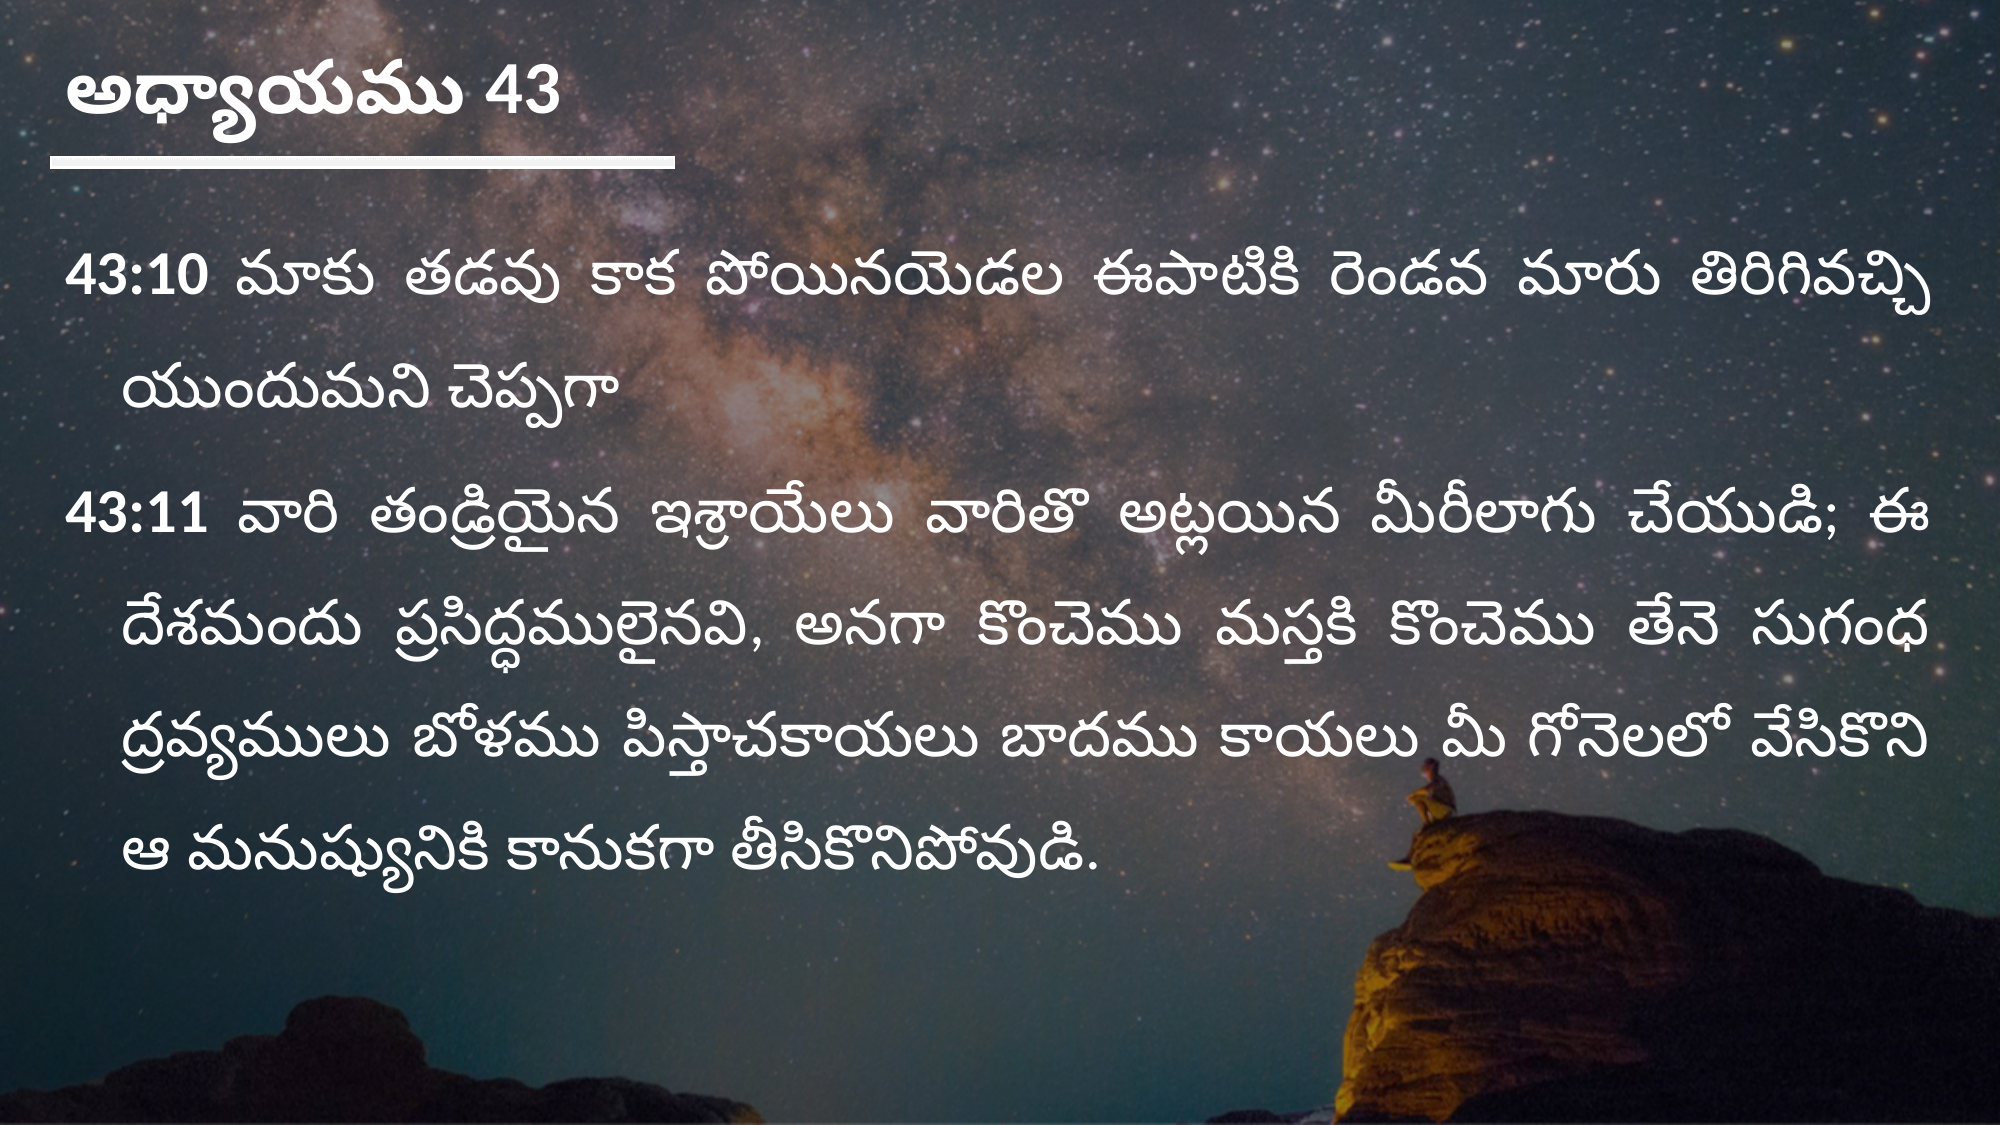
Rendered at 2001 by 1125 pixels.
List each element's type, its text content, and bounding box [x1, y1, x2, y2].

picture [0, 0, 2000, 1125]
list 43:10 మాకు తడవు కాక పోయినయెడల ఈపాటికి రెండవ మారు తిరిగివచ్చి యుందుమని చెప్పగా 43:11 వారి తండ్రియైన ఇశ్రాయేలు వారితొ అట్లయిన మీరీలాగు చేయుడి; ఈ దేశమందు ప్రసిద్ధములైనవి, అనగా కొంచెము మస్తకి కొంచెము తేనె సుగంధ ద్రవ్యములు బోళము పిస్తాచకాయలు బాదము కాయలు మీ గోనెలలో వేసికొని ఆ మనుష్యునికి కానుకగా తీసికొనిపోవుడి. [50, 187, 1946, 1063]
title అధ్యాయము 43 [50, 0, 1925, 167]
